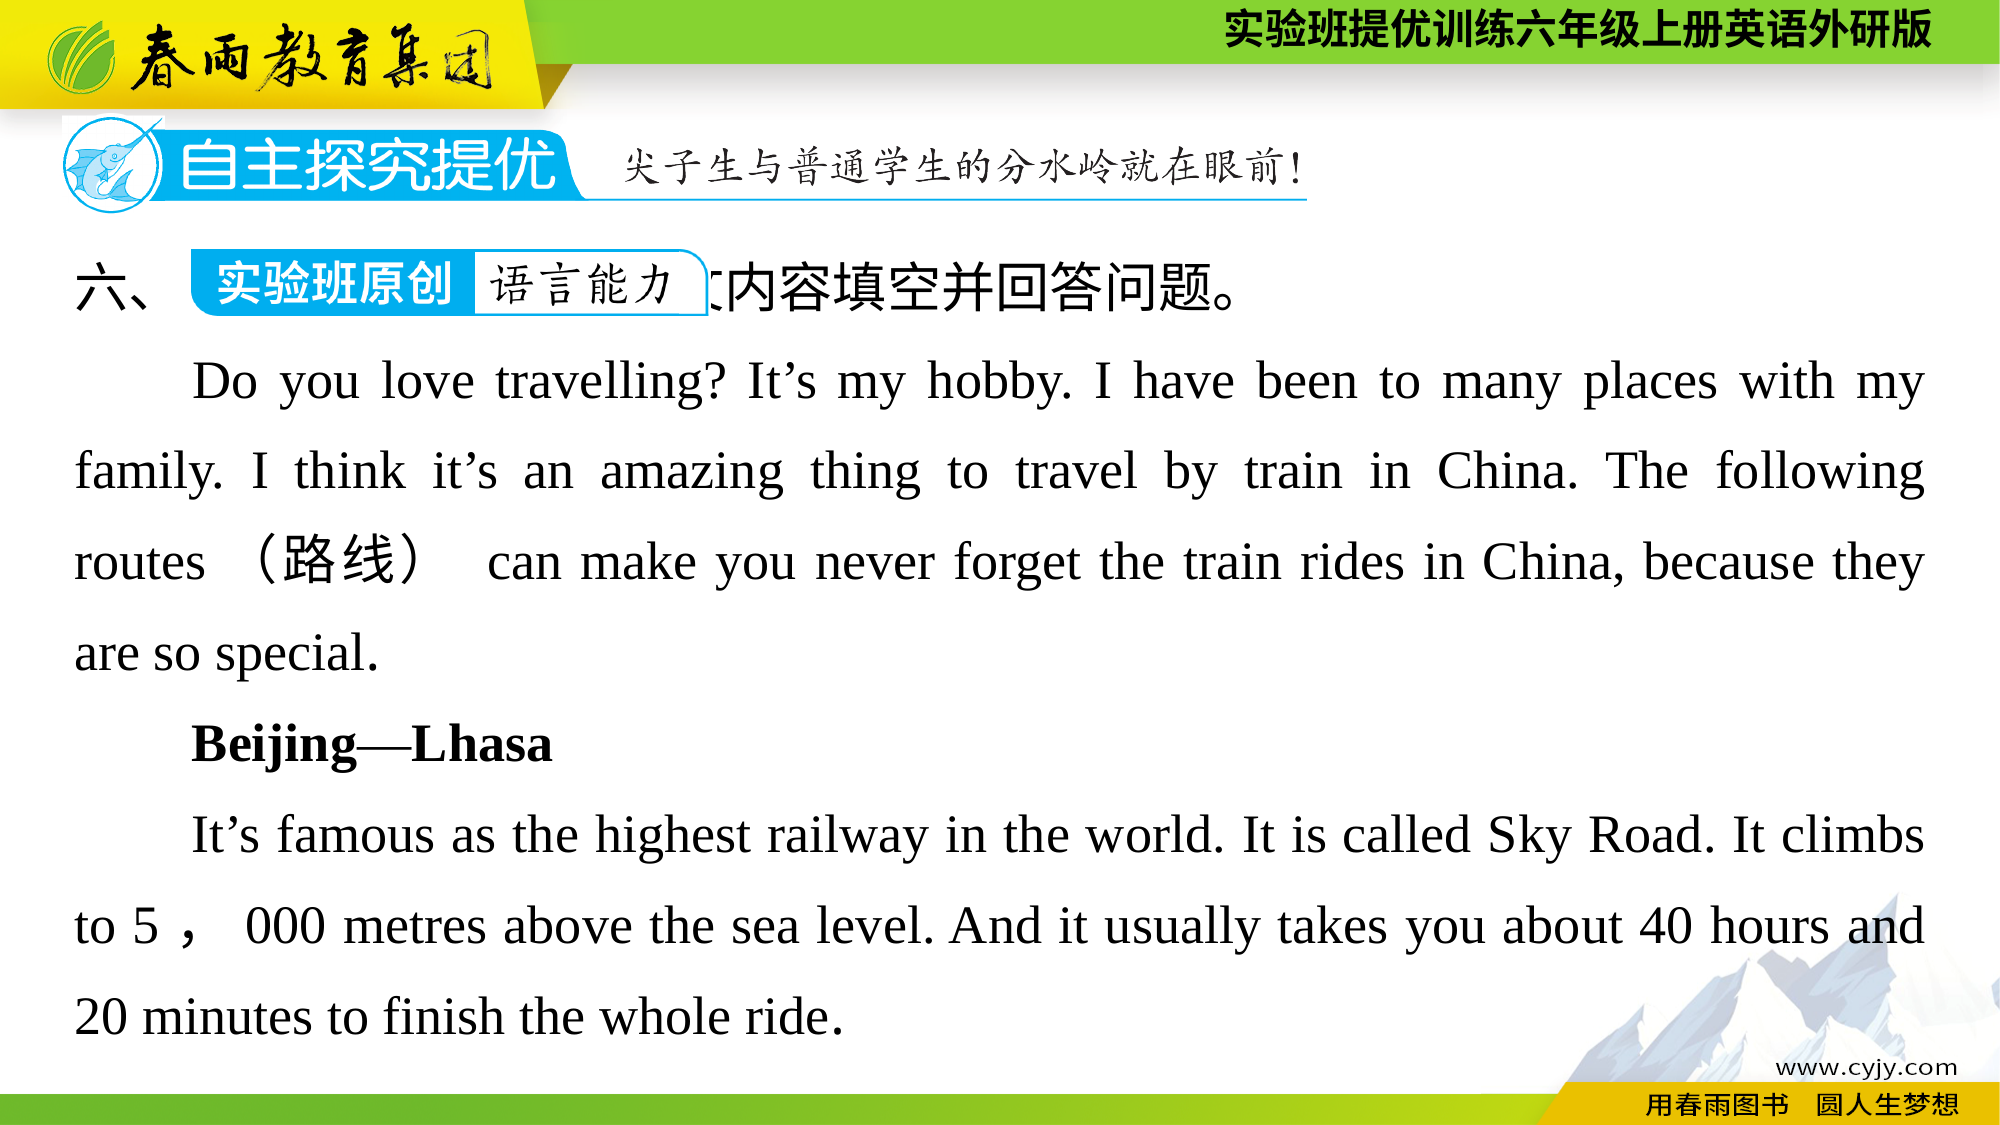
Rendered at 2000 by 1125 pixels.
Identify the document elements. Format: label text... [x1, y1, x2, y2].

list 六、 阅读短文，根据短文内容填空并回答问题。 Do you love travelling? It’s my hobby. I have been to many places with my family. I think it’s an amazing thing to travel by train in China. The following routes（路线） can make you never forget the train rides in China, because they are so special. Beijing—Lhasa It’s famous as the highest railway in the world. It is called Sky Road. It climbs to 5，000 metres above the sea level. And it usually takes you about 40 hours and 20 minutes to finish the whole ride. [59, 219, 1944, 1051]
picture [0, 0, 2000, 1125]
